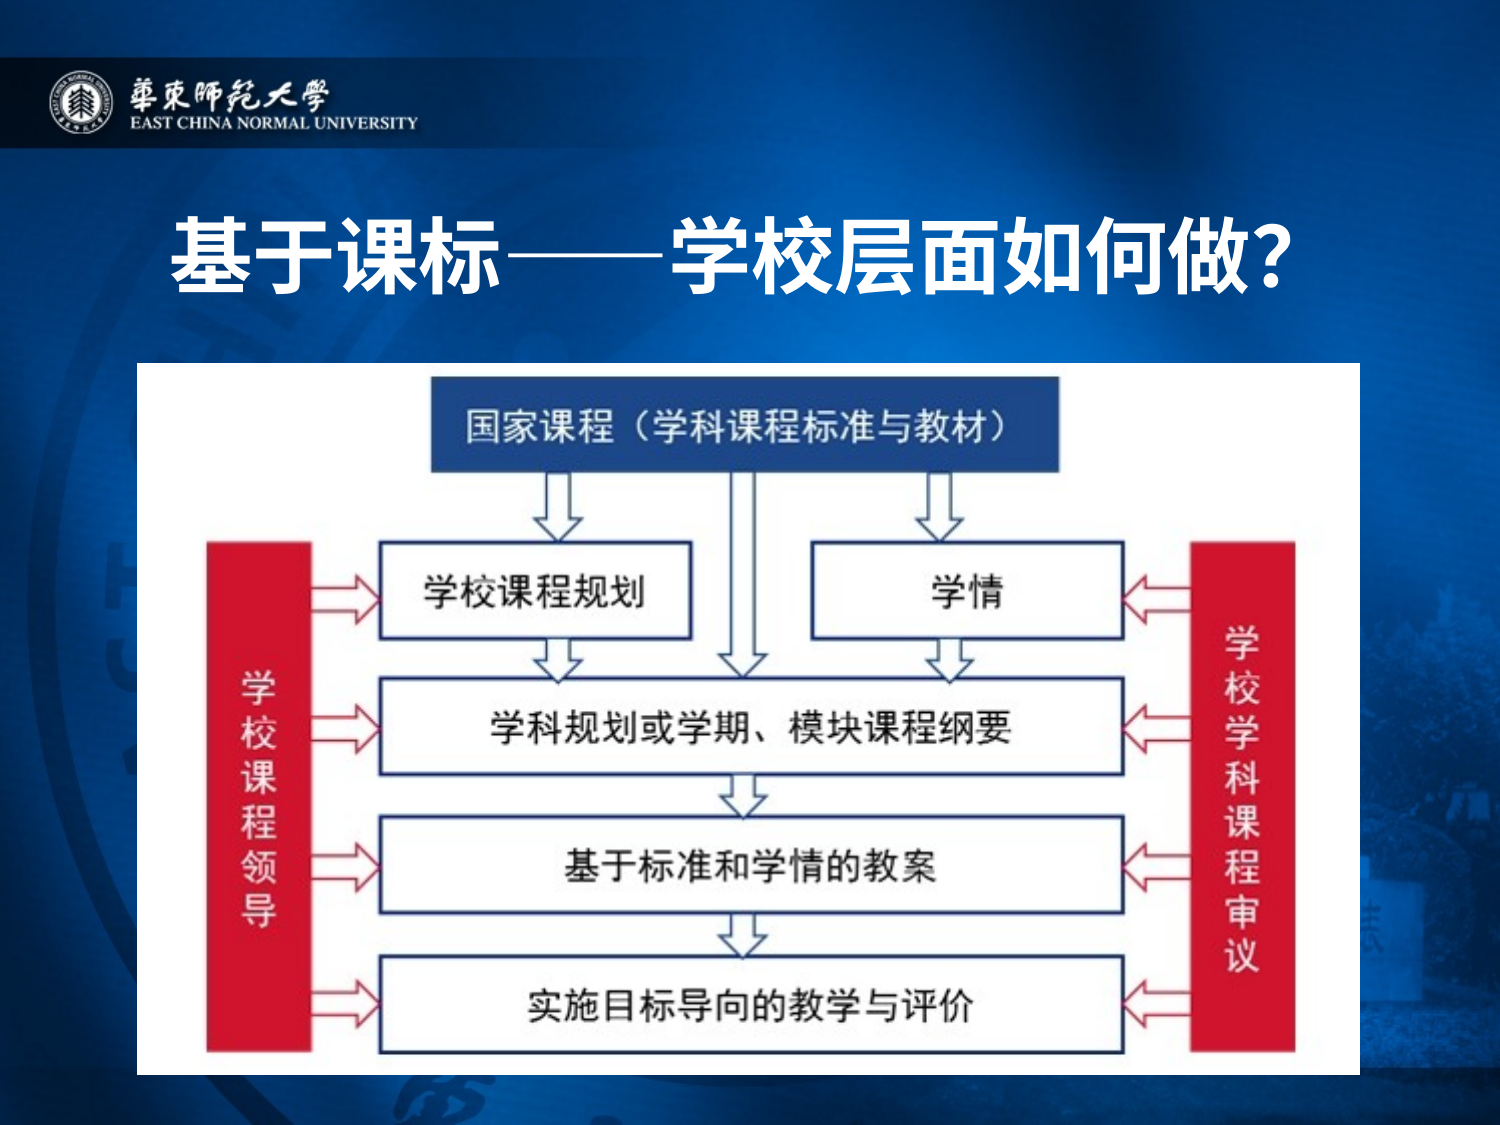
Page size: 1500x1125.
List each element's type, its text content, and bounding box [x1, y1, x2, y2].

title 基于课标——学校层面如何做？ [76, 160, 1428, 349]
picture [0, 0, 1500, 1125]
